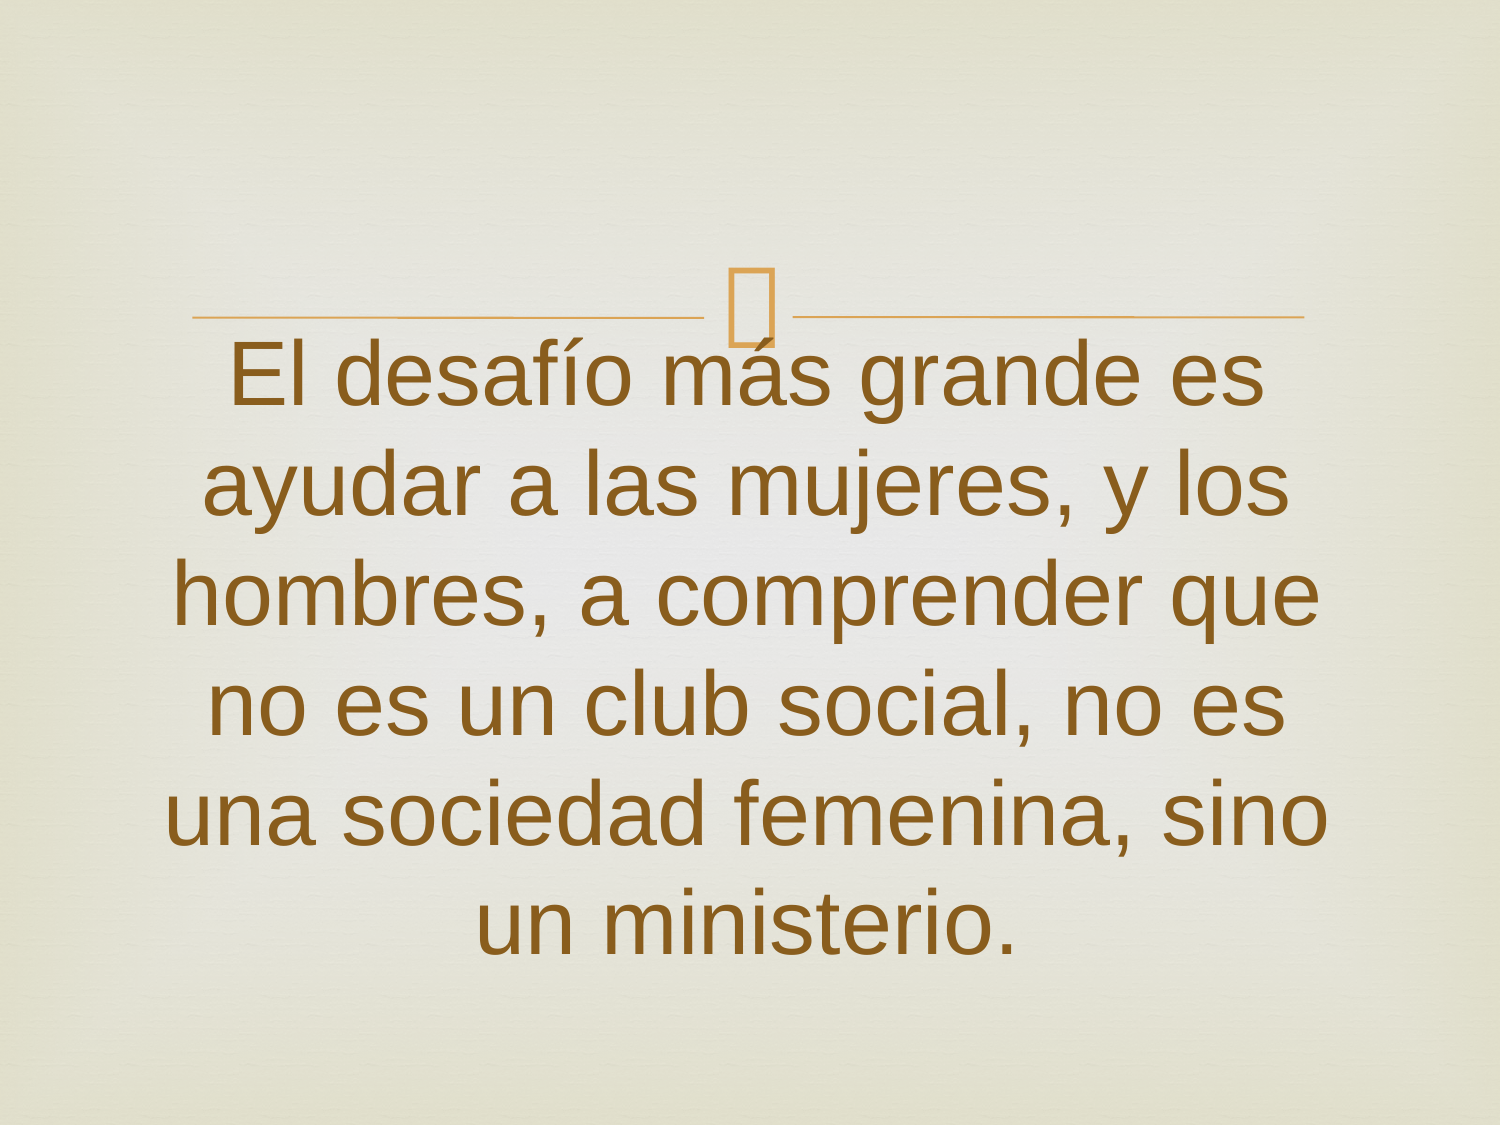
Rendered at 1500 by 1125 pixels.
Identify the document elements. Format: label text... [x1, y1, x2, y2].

title El desafío más grande es ayudar a las mujeres, y los hombres, a comprender que no es un club social, no es una sociedad femenina, sino un ministerio. [147, 137, 1348, 1125]
